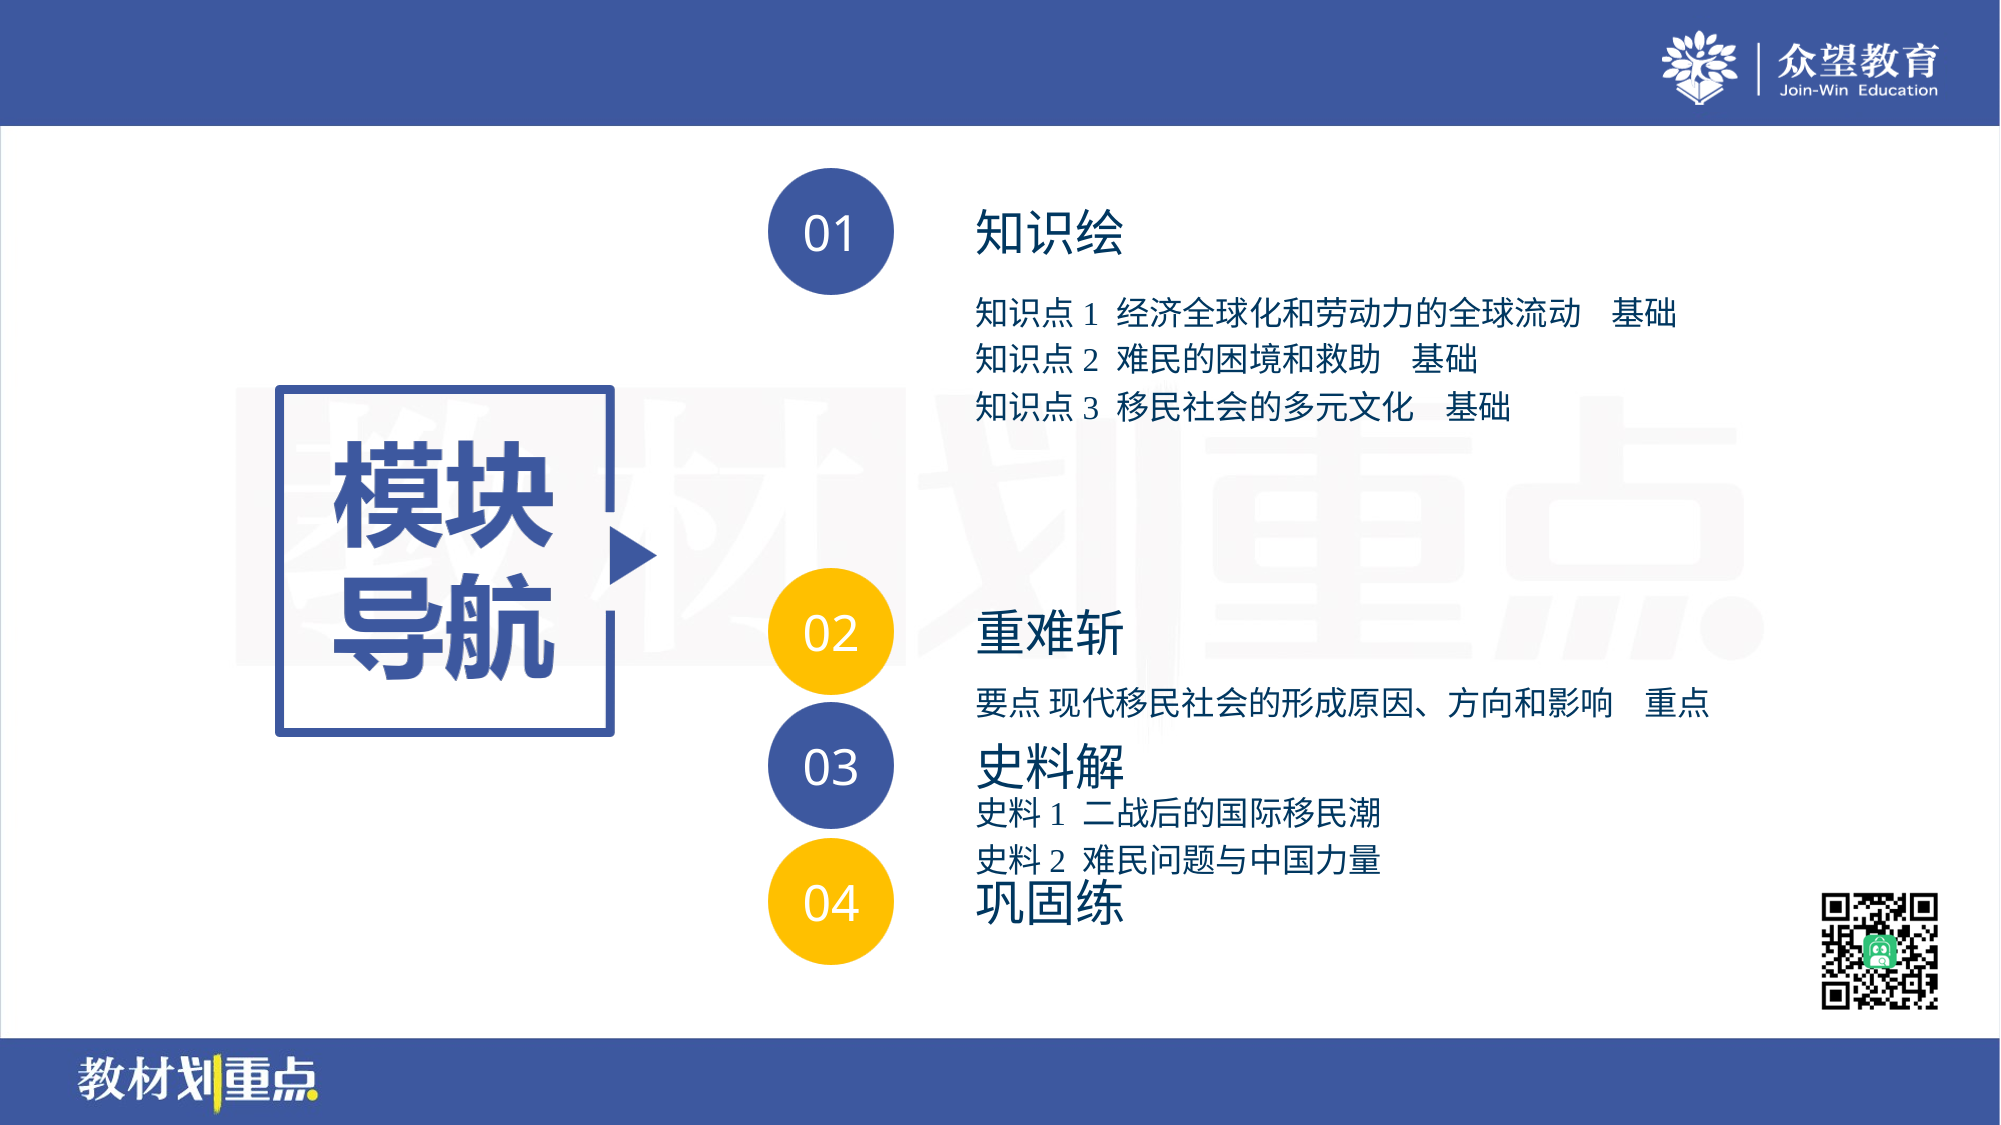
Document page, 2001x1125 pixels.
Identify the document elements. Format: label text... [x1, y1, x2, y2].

text_box 史料1 二战后的国际移民潮 [975, 784, 1979, 830]
picture [0, 0, 2000, 1125]
text_box 要点 现代移民社会的形成原因、方向和影响 重点 [975, 674, 1979, 721]
text_box 知识点1 经济全球化和劳动力的全球流动 基础 [975, 283, 1979, 329]
text_box 知识点3 移民社会的多元文化 基础 [975, 378, 1979, 425]
text_box 知识点2 难民的困境和救助 基础 [975, 329, 1979, 377]
text_box 史料2 难民问题与中国力量 [975, 830, 1979, 878]
